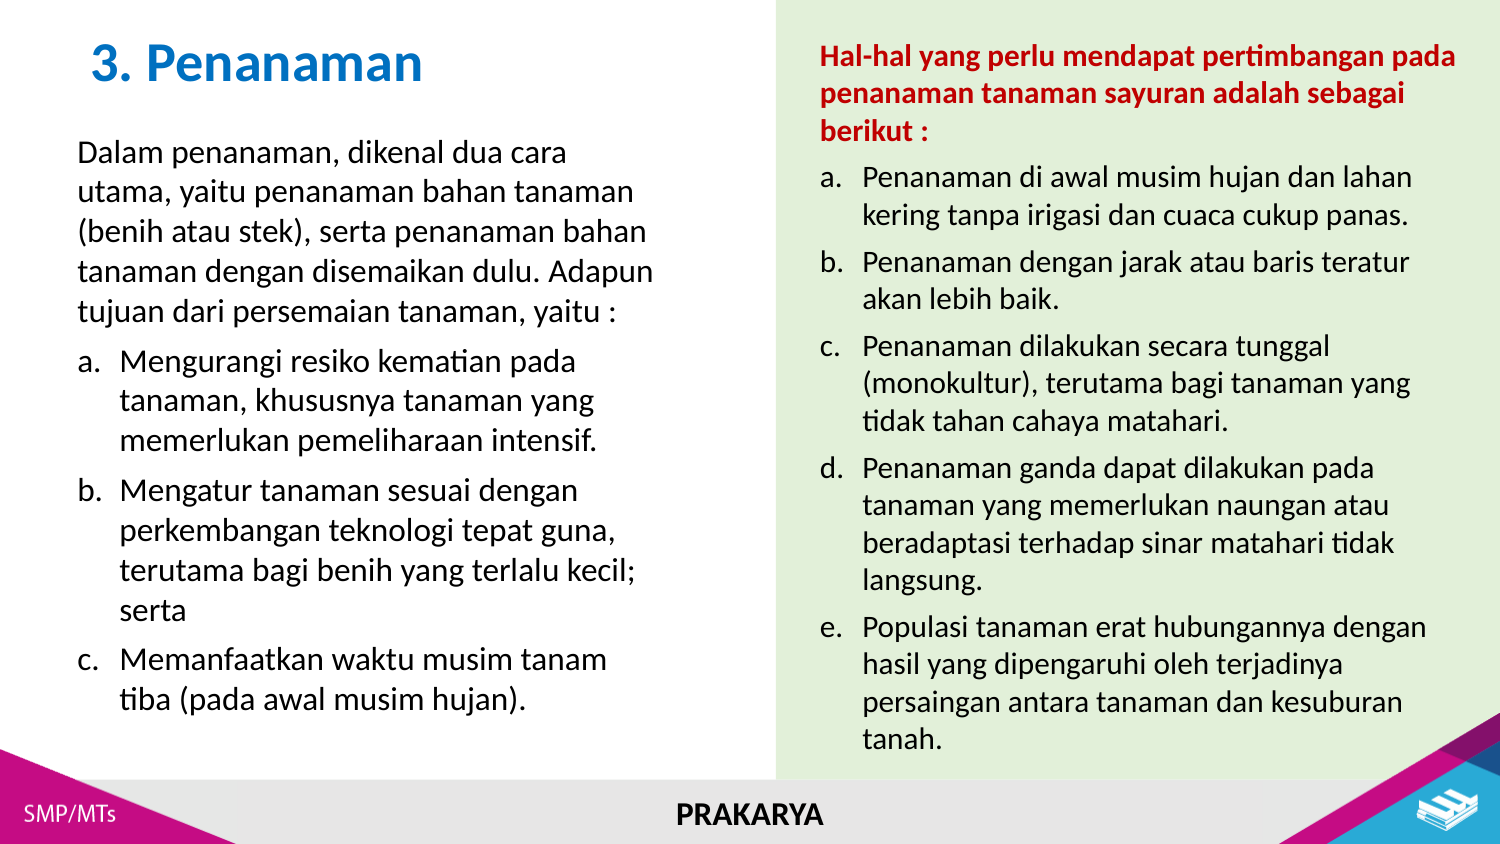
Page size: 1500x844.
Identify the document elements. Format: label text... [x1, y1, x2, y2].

text_box 3. Penanaman [63, 11, 478, 107]
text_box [0, 713, 1500, 844]
text_box Hal-hal yang perlu mendapat pertimbangan pada penanaman tanaman sayuran adalah sebagai berikut : Penanaman di awal musim hujan dan lahan kering tanpa irigasi dan cuaca cukup panas. Penanaman dengan jarak atau baris teratur akan lebih baik. Penanaman dilakukan secara tunggal (monokultur), terutama bagi tanaman yang tidak tahan cahaya matahari. Penanaman ganda dapat dilakukan pada tanaman yang memerlukan naungan atau beradaptasi terhadap sinar matahari tidak langsung. Populasi tanaman erat hubungannya dengan hasil yang dipengaruhi oleh terjadinya persaingan antara tanaman dan kesuburan tanah. [752, 29, 1477, 713]
text_box Dalam penanaman, dikenal dua cara utama, yaitu penanaman bahan tanaman (benih atau stek), serta penanaman bahan tanaman dengan disemaikan dulu. Adapun tujuan dari persemaian tanaman, yaitu : Mengurangi resiko kematian pada tanaman, khususnya tanaman yang memerlukan pemeliharaan intensif. Mengatur tanaman sesuai dengan perkembangan teknologi tepat guna, terutama bagi benih yang terlalu kecil; serta Memanfaatkan waktu musim tanam tiba (pada awal musim hujan). [9, 125, 678, 713]
text_box [775, 0, 1500, 713]
